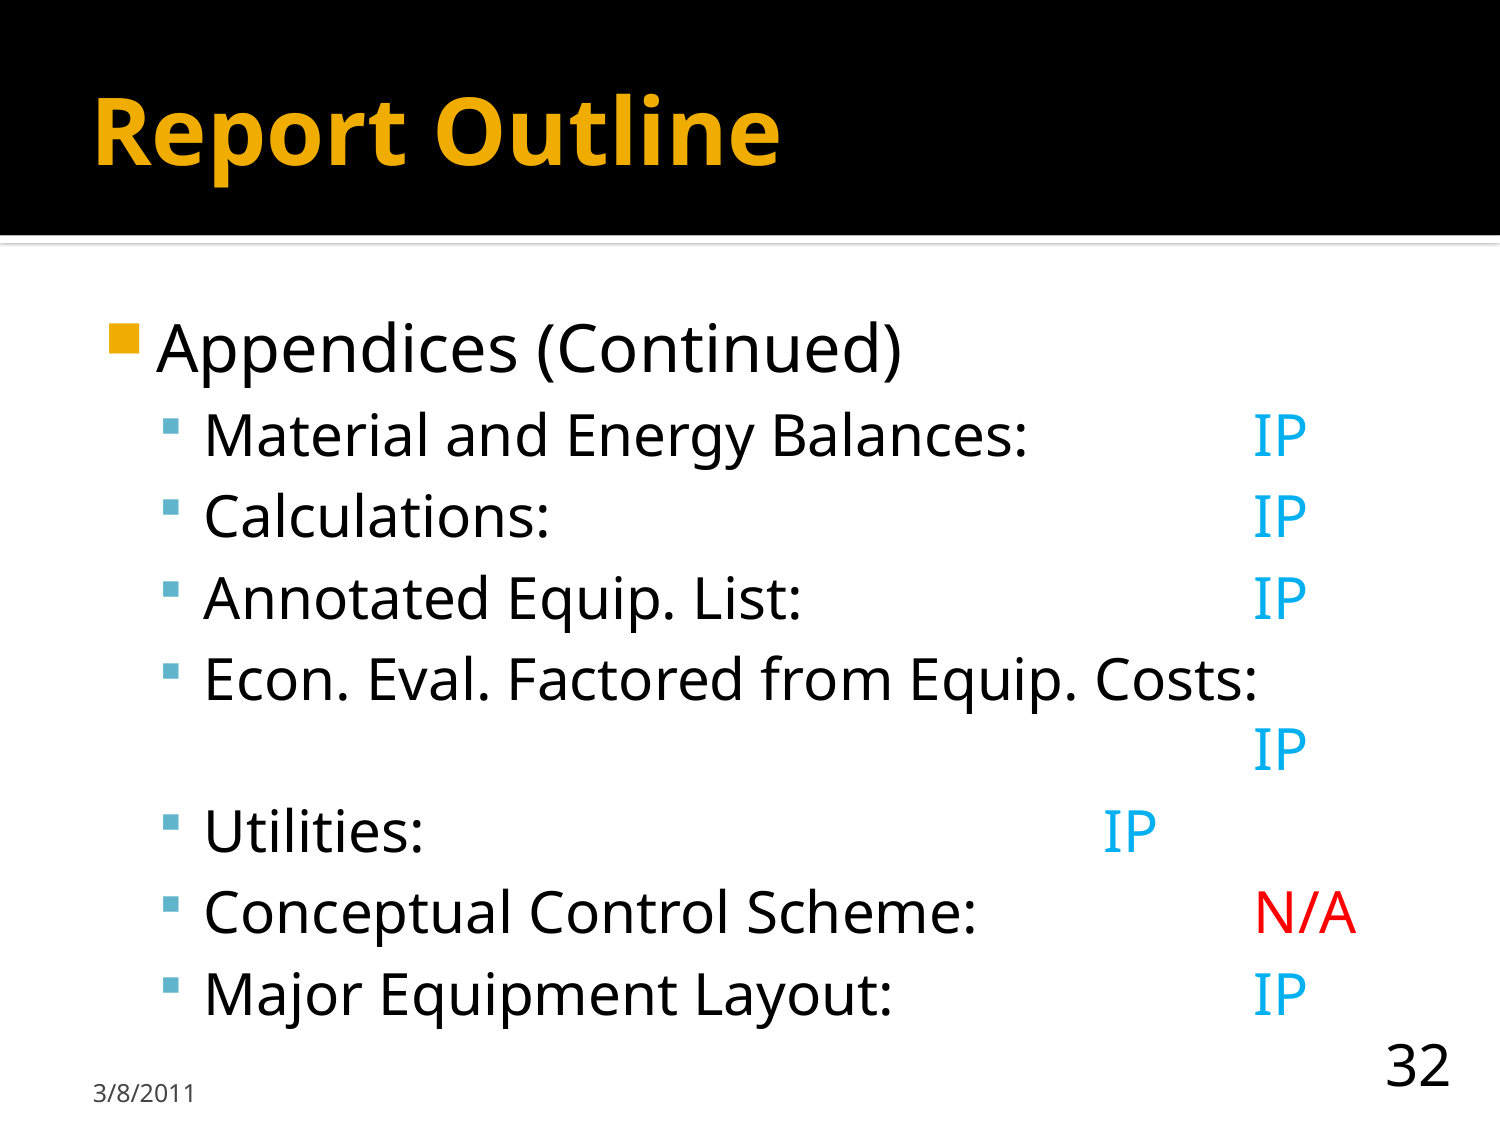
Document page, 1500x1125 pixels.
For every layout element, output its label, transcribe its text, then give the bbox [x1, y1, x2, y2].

title Report Outline [75, 25, 1425, 231]
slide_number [75, 1062, 425, 1108]
slide_number 32 [1345, 1062, 1467, 1108]
list Appendices (Continued) Material and Energy Balances: IP Calculations: IP Annotated Equip. List: IP Econ. Eval. Factored from Equip. Costs: IP Utilities: IP Conceptual Control Scheme: N/A Major Equipment Layout: IP [75, 291, 1425, 1050]
